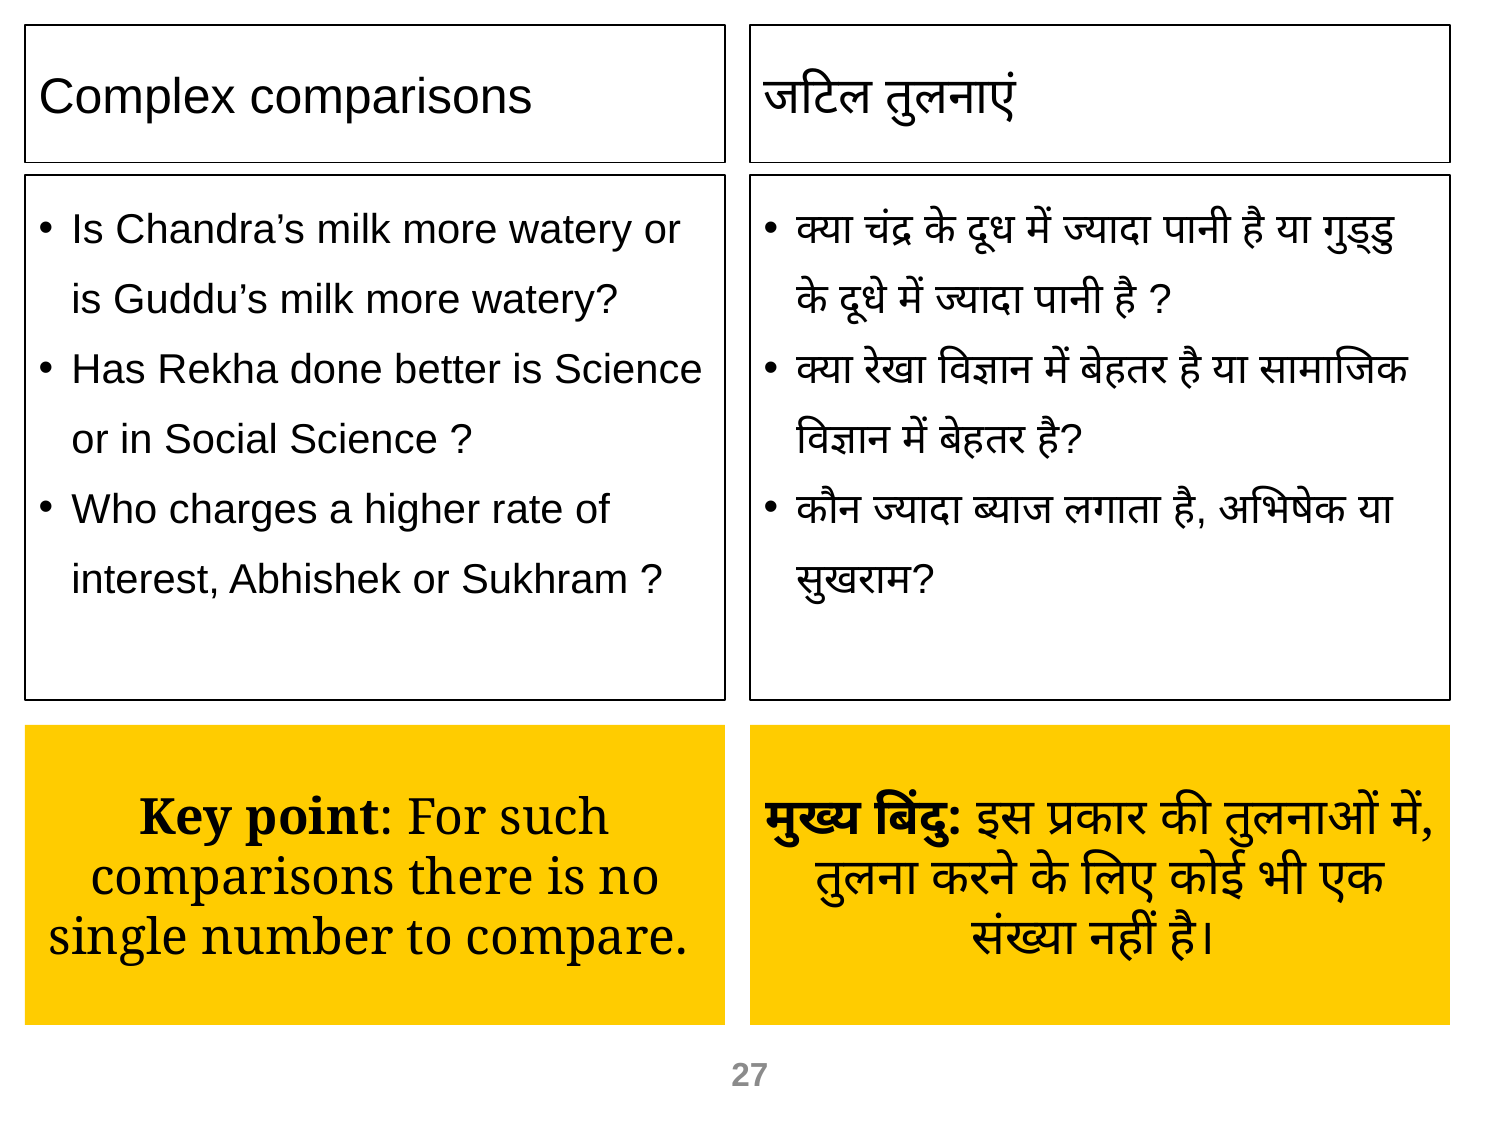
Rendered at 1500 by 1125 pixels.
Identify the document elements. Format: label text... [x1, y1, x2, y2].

text_box Is Chandra’s milk more watery or is Guddu’s milk more watery? Has Rekha done better is Science or in Social Science ? Who charges a higher rate of interest, Abhishek or Sukhram ? [24, 174, 725, 700]
text_box क्या चंद्र के दूध में ज्यादा पानी है या गुड्डु के दूधे में ज्यादा पानी है ? क्या रेखा विज्ञान में बेहतर है या सामाजिक विज्ञान में बेहतर है? कौन ज्यादा ब्याज लगाता है, अभि‍षेक या सुखराम? [750, 174, 1450, 700]
text_box जटिल तुलनाएं [750, 24, 1450, 163]
text_box मुख्य बिंदु: इस प्रकार की तुलनाओं में, तुलना करने के लिए कोई भी एक संख्या नहीं है। [750, 724, 1450, 1025]
slide_number 27 [512, 1042, 988, 1103]
text_box Complex comparisons [24, 24, 725, 163]
text_box Key point: For such comparisons there is no single number to compare. [24, 724, 725, 1025]
